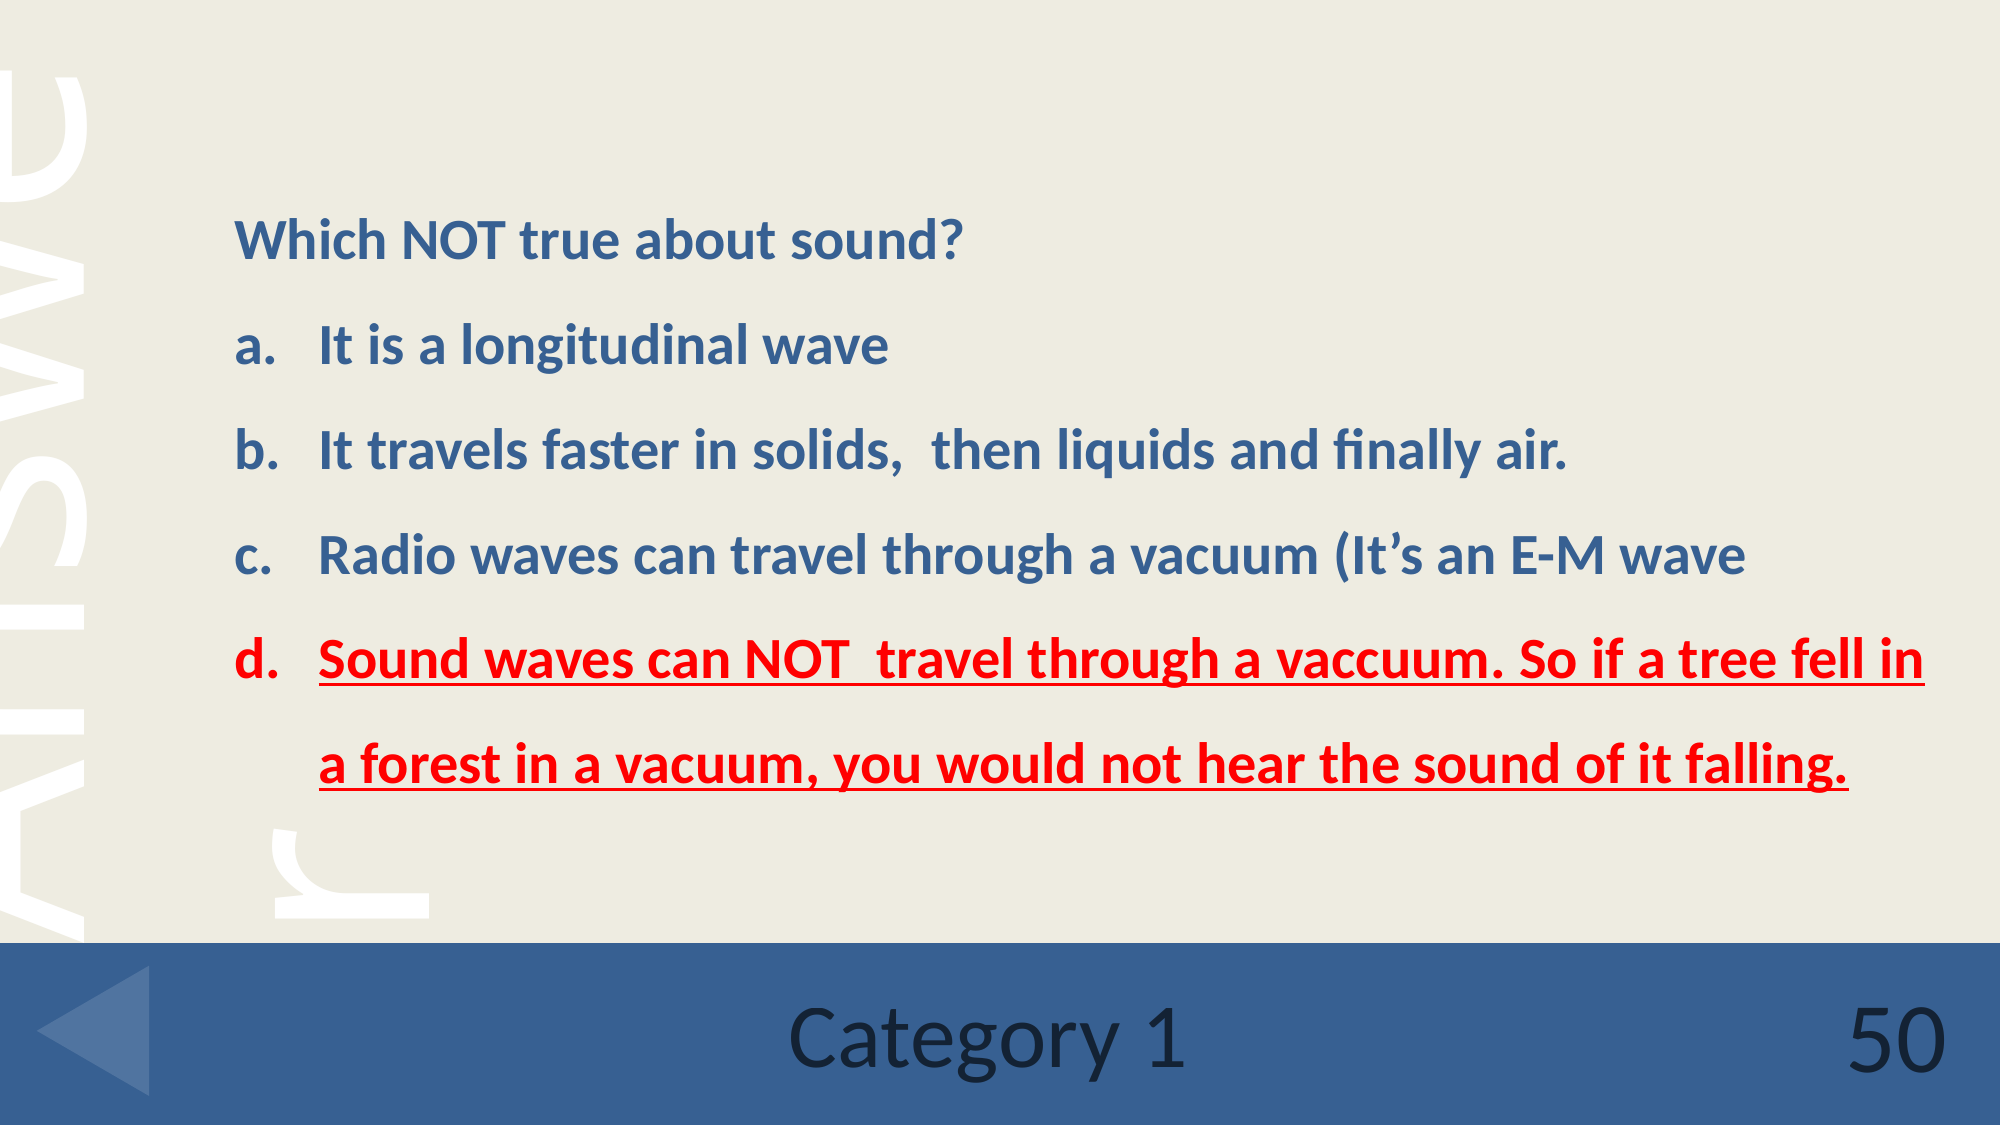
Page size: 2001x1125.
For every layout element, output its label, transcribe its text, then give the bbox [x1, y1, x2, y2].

list 50 [1889, 967, 1963, 1097]
title Category 1 [88, 937, 1889, 1125]
list Which NOT true about sound? It is a longitudinal wave It travels faster in solids, then liquids and finally air. Radio waves can travel through a vacuum (It’s an E-M wave Sound waves can NOT travel through a vaccuum. So if a tree fell in a forest in a vacuum, you would not hear the sound of it falling. [219, 115, 1966, 847]
